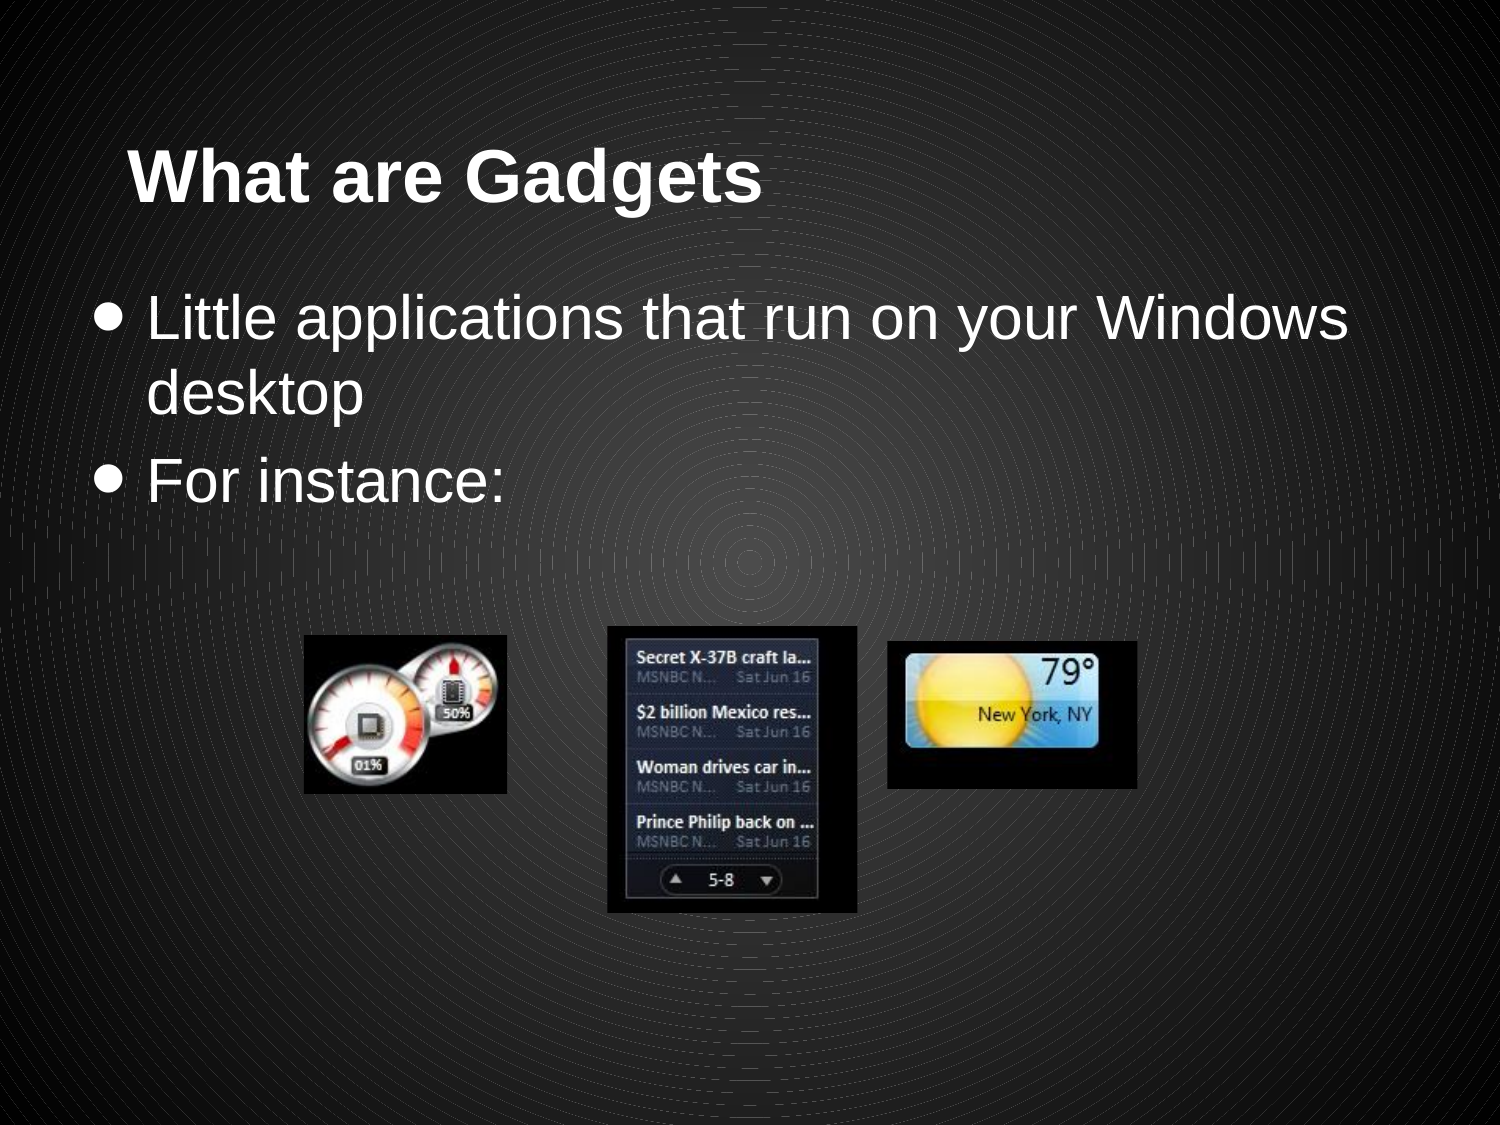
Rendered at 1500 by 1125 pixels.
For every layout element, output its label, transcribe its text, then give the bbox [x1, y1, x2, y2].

list Little applications that run on your Windows desktop For instance: [75, 262, 1425, 550]
text_box [303, 635, 508, 794]
text_box [887, 641, 1138, 789]
title What are Gadgets [75, 45, 1425, 233]
text_box [607, 626, 858, 913]
